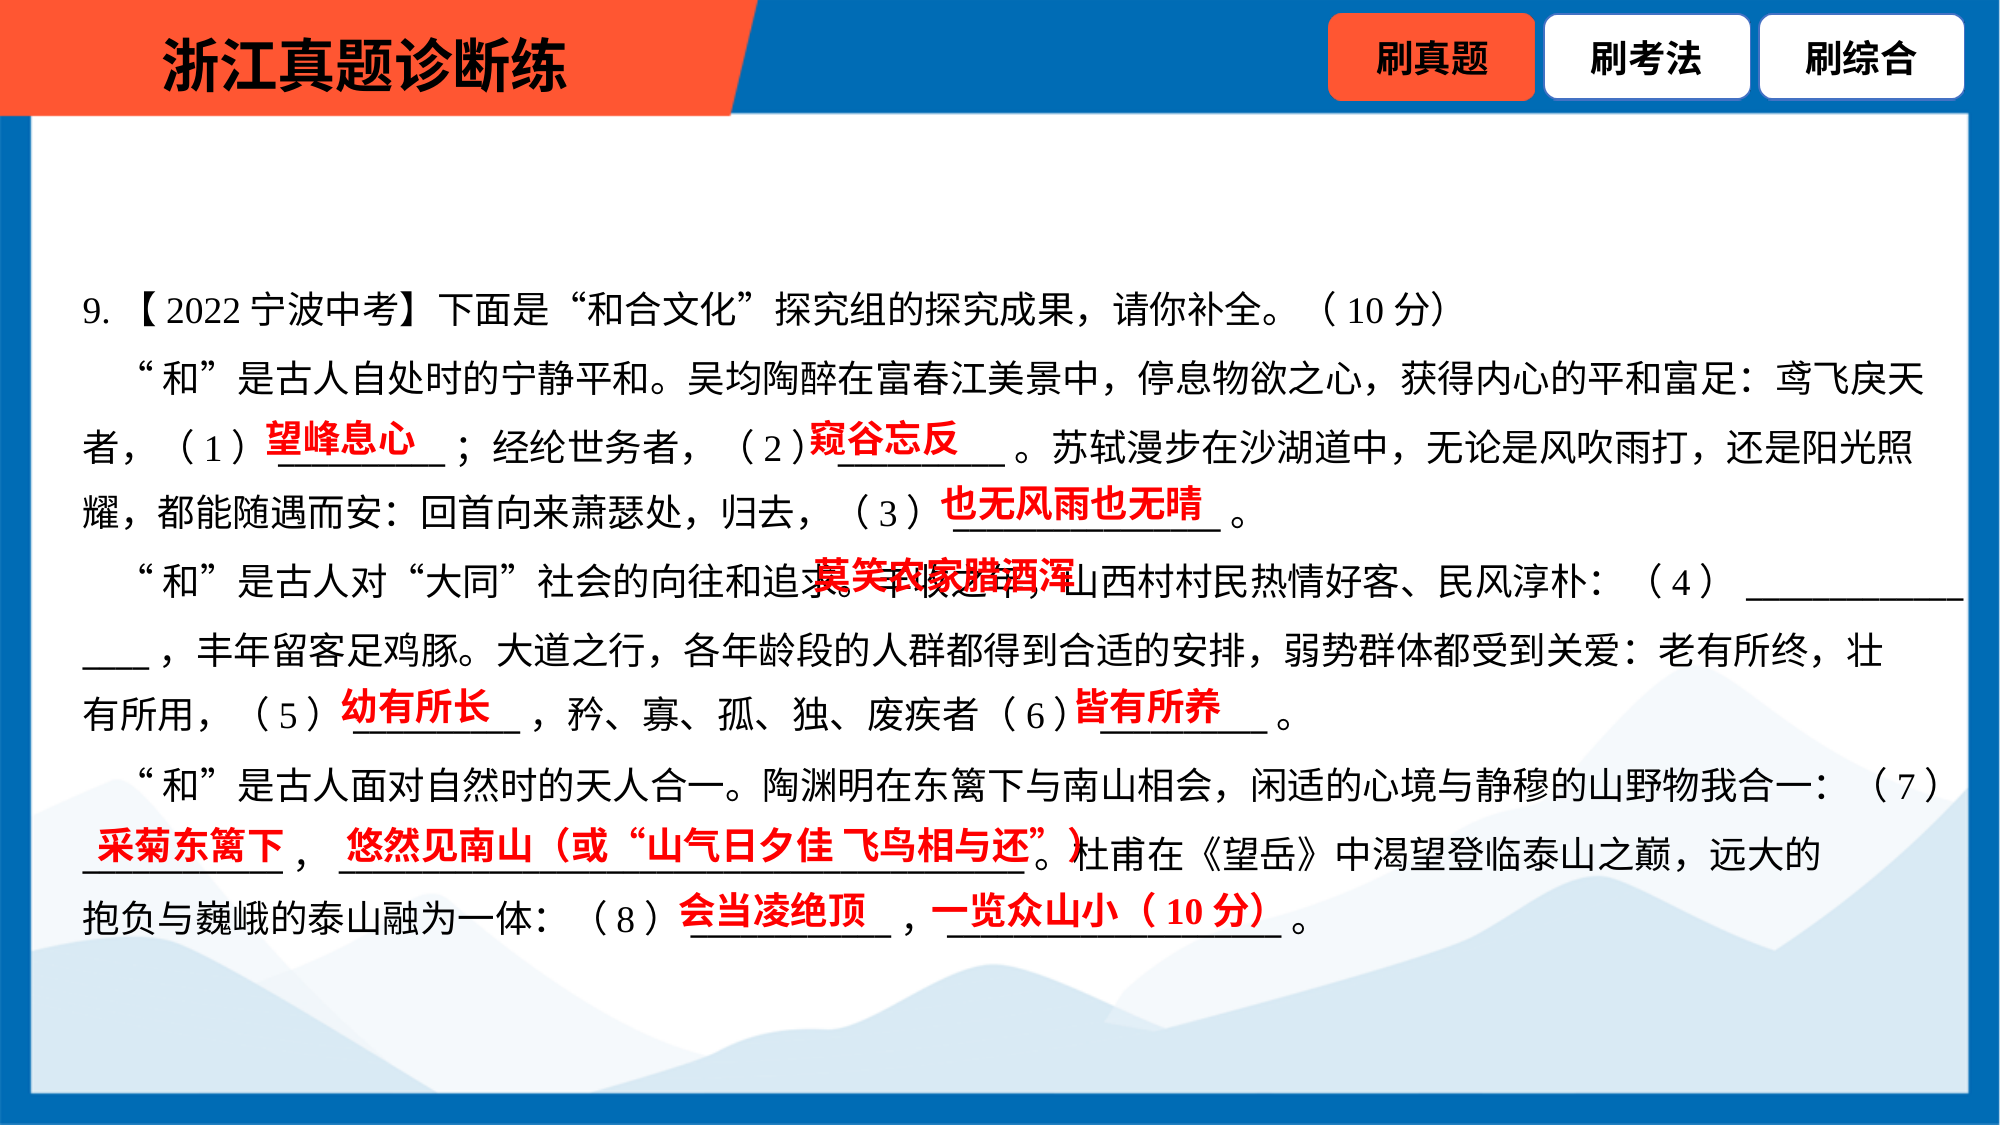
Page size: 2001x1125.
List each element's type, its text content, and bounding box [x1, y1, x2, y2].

text_box 望峰息心 [252, 395, 430, 454]
text_box 皆有所养 [1058, 663, 1236, 722]
text_box 莫笑农家腊酒浑 [82, 529, 1917, 657]
text_box “和”是古人对“大同”社会的向往和追求。丰收之年，山西村村民热情好客、民风淳朴：（4）_____________ ____，丰年留客足鸡豚。大道之行，各年龄段的人群都得到合适的安排，弱势群体都受到关爱：老有所终，壮 有所用，（5）__________，矜、寡、孤、独、废疾者（6）__________。 [82, 657, 1917, 730]
text_box “和”是古人自处时的宁静平和。吴均陶醉在富春江美景中，停息物欲之心，获得内心的平和富足：鸢飞戾天 者，（1）__________；经纶世务者，（2）__________。苏轼漫步在沙湖道中，无论是风吹雨打，还是阳光照 耀，都能随遇而安：回首向来萧瑟处，归去，（3）________________。 [82, 331, 1917, 527]
text_box 一览众山小（10分） [927, 867, 1292, 926]
text_box “和”是古人面对自然时的天人合一。陶渊明在东篱下与南山相会，闲适的心境与静穆的山野物我合一：（7） ____________，_________________________________________。杜甫在《望岳》中渴望登临泰山之巅，远大的 抱负与巍峨的泰山融为一体：（8）____________，____________________。 [82, 738, 1917, 934]
picture [0, 0, 2000, 1125]
text_box 悠然见南山（或“山气日夕佳 飞鸟相与还”） [345, 802, 1105, 860]
text_box 会当凌绝顶 [664, 867, 880, 926]
text_box 幼有所长 [327, 663, 505, 722]
text_box 窥谷忘反 [795, 395, 974, 454]
text_box 也无风雨也无晴 [927, 460, 1217, 519]
text_box 9.【2022宁波中考】下面是“和合文化”探究组的探究成果，请你补全。（10分） [82, 266, 1917, 325]
text_box 采菊东篱下 [83, 802, 299, 861]
